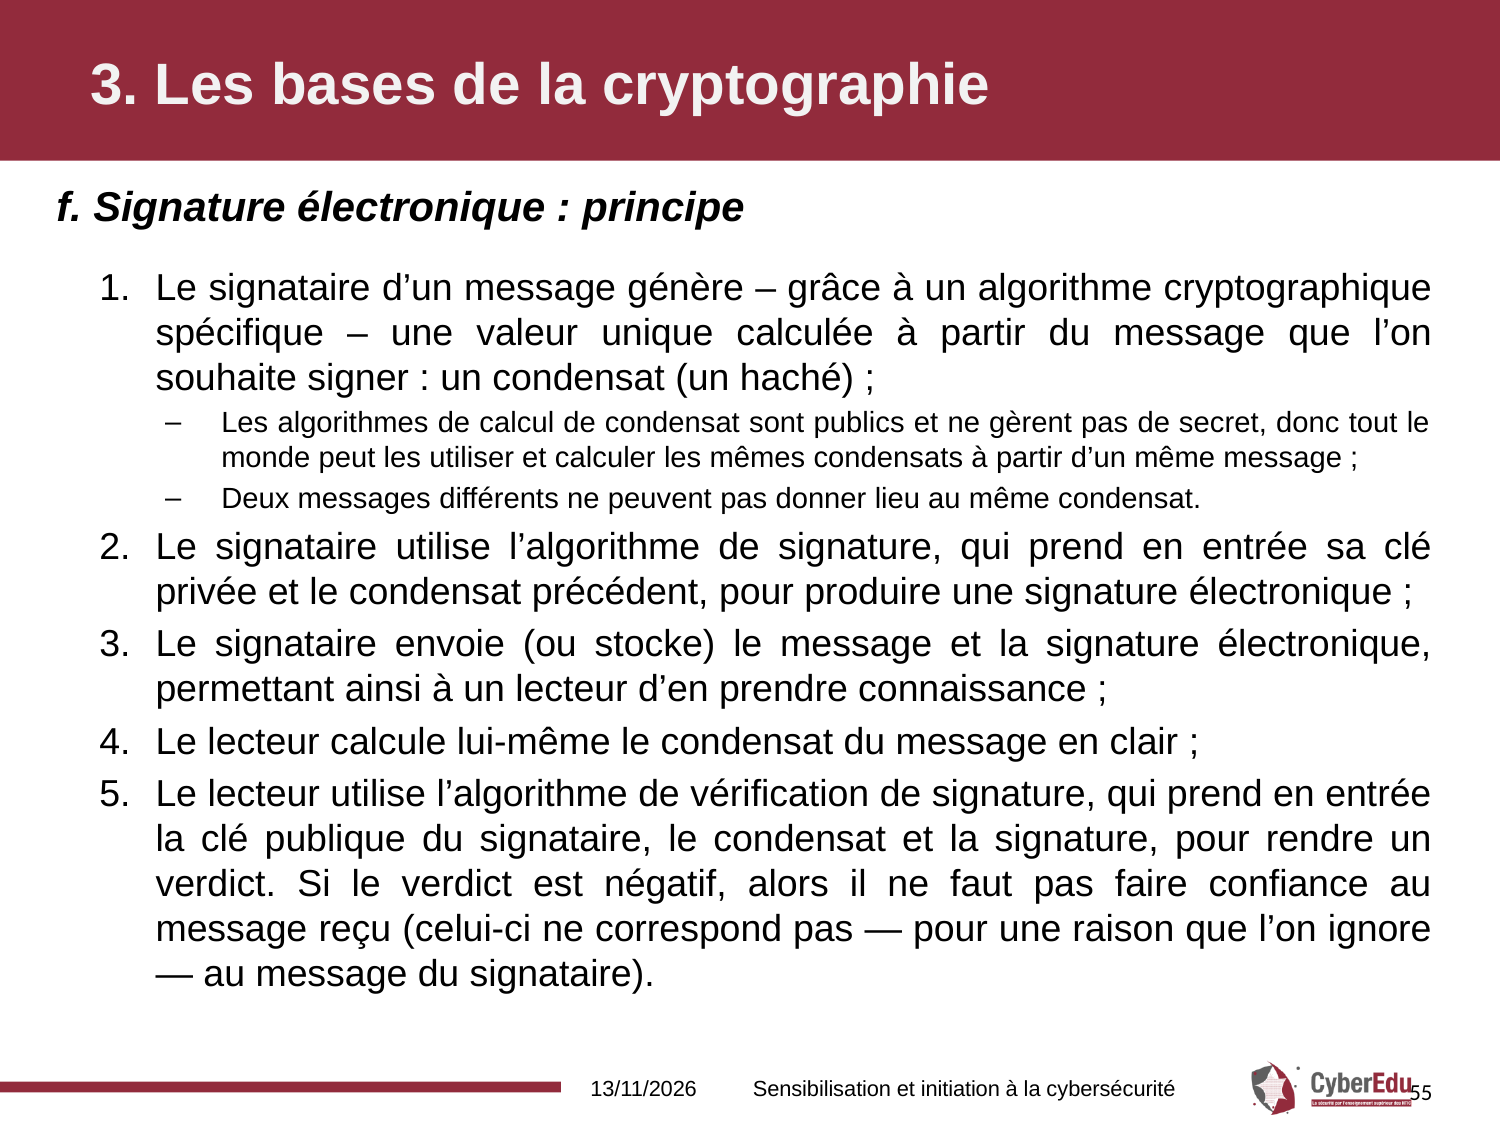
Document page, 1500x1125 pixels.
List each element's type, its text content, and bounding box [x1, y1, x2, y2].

title 3. Les bases de la cryptographie [75, 1, 1425, 161]
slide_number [561, 1057, 727, 1118]
footer Sensibilisation et initiation à la cybersécurité [738, 1057, 1236, 1118]
picture [1246, 1060, 1412, 1115]
list Le signataire d’un message génère – grâce à un algorithme cryptographique spécifique – une valeur unique calculée à partir du message que l’on souhaite signer : un condensat (un haché) ; Les algorithmes de calcul de condensat sont publics et ne gèrent pas de secret, donc tout le monde peut les utiliser et calculer les mêmes condensats à partir d’un même message ; Deux messages différents ne peuvent pas donner lieu au même condensat. Le signataire utilise l’algorithme de signature, qui prend en entrée sa clé privée et le condensat précédent, pour produire une signature électronique ; Le signataire envoie (ou stocke) le message et la signature électronique, permettant ainsi à un lecteur d’en prendre connaissance ; Le lecteur calcule lui-même le condensat du message en clair ; Le lecteur utilise l’algorithme de vérification de signature, qui prend en entrée la clé publique du signataire, le condensat et la signature, pour rendre un verdict. Si le verdict est négatif, alors il ne faut pas faire confiance au message reçu (celui-ci ne correspond pas — pour une raison que l’on ignore — au message du signataire). [75, 268, 1447, 1012]
text_box f. Signature électronique : principe [41, 172, 1471, 268]
